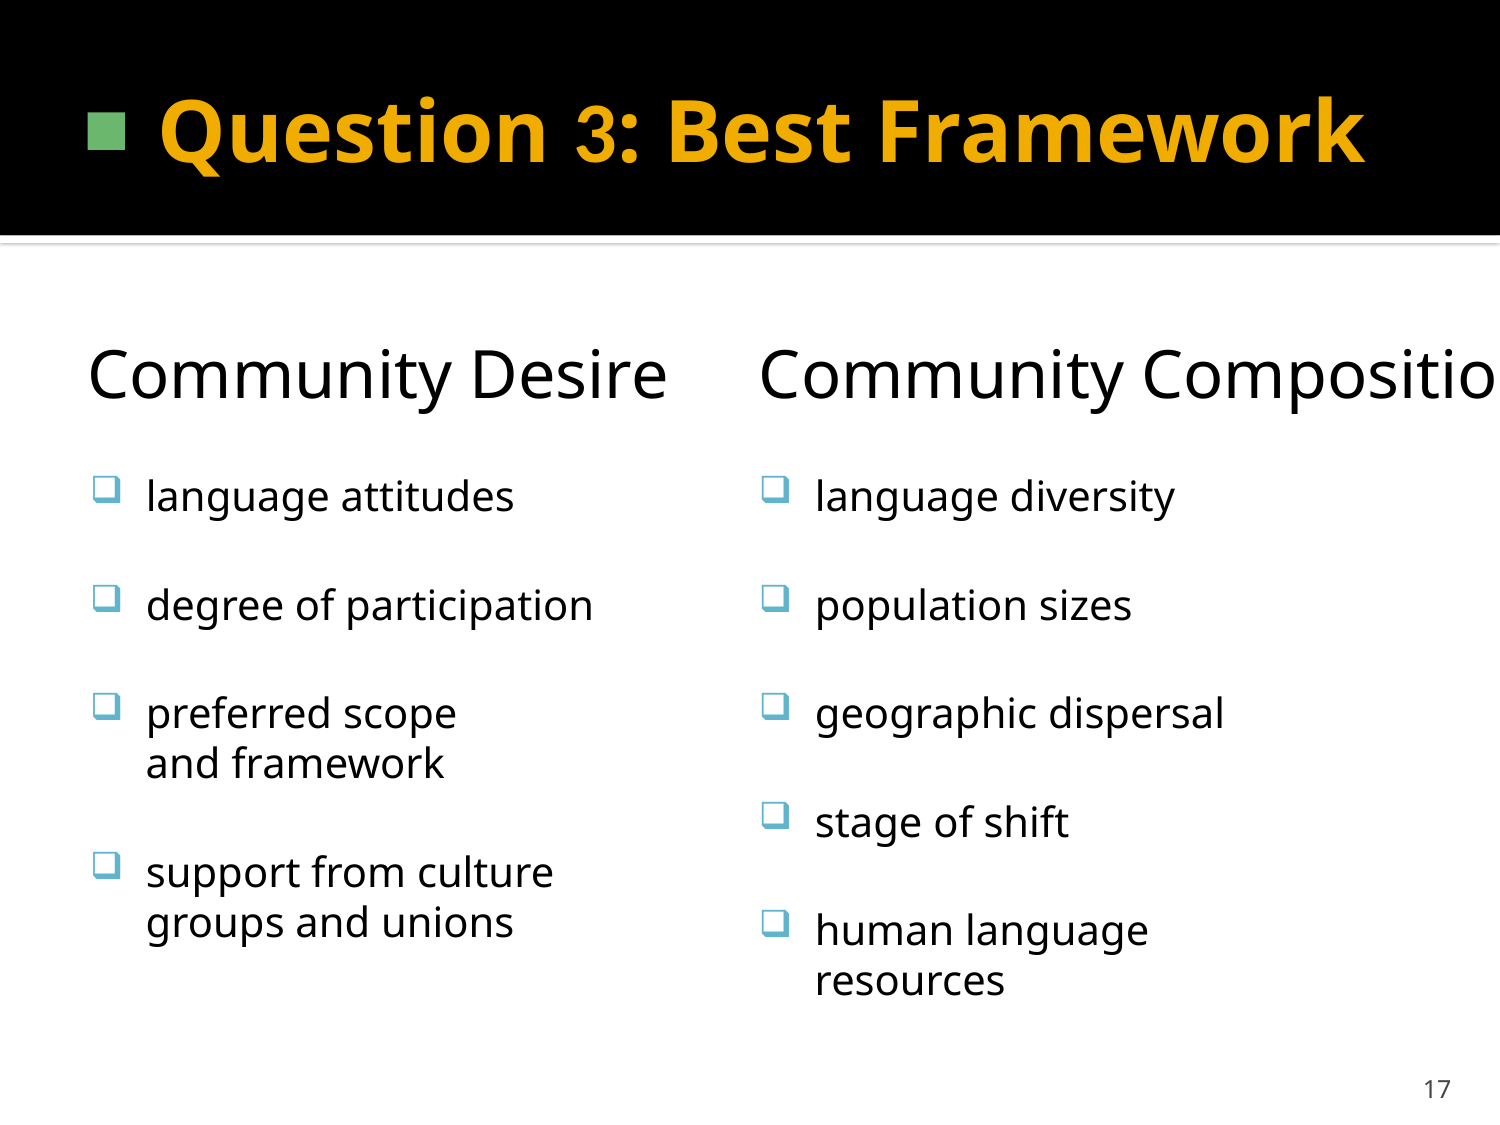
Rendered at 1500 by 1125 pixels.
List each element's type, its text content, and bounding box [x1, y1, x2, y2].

slide_number 17 [1345, 1062, 1467, 1108]
list Community Desire language attitudes degree of participation preferred scope and framework support from culture groups and unions [0, 316, 675, 1075]
text_box [87, 112, 125, 150]
list Community Composition language diversity population sizes geographic dispersal stage of shift human language resources [675, 316, 1500, 1075]
title Question 3: Best Framework [75, 24, 1425, 231]
